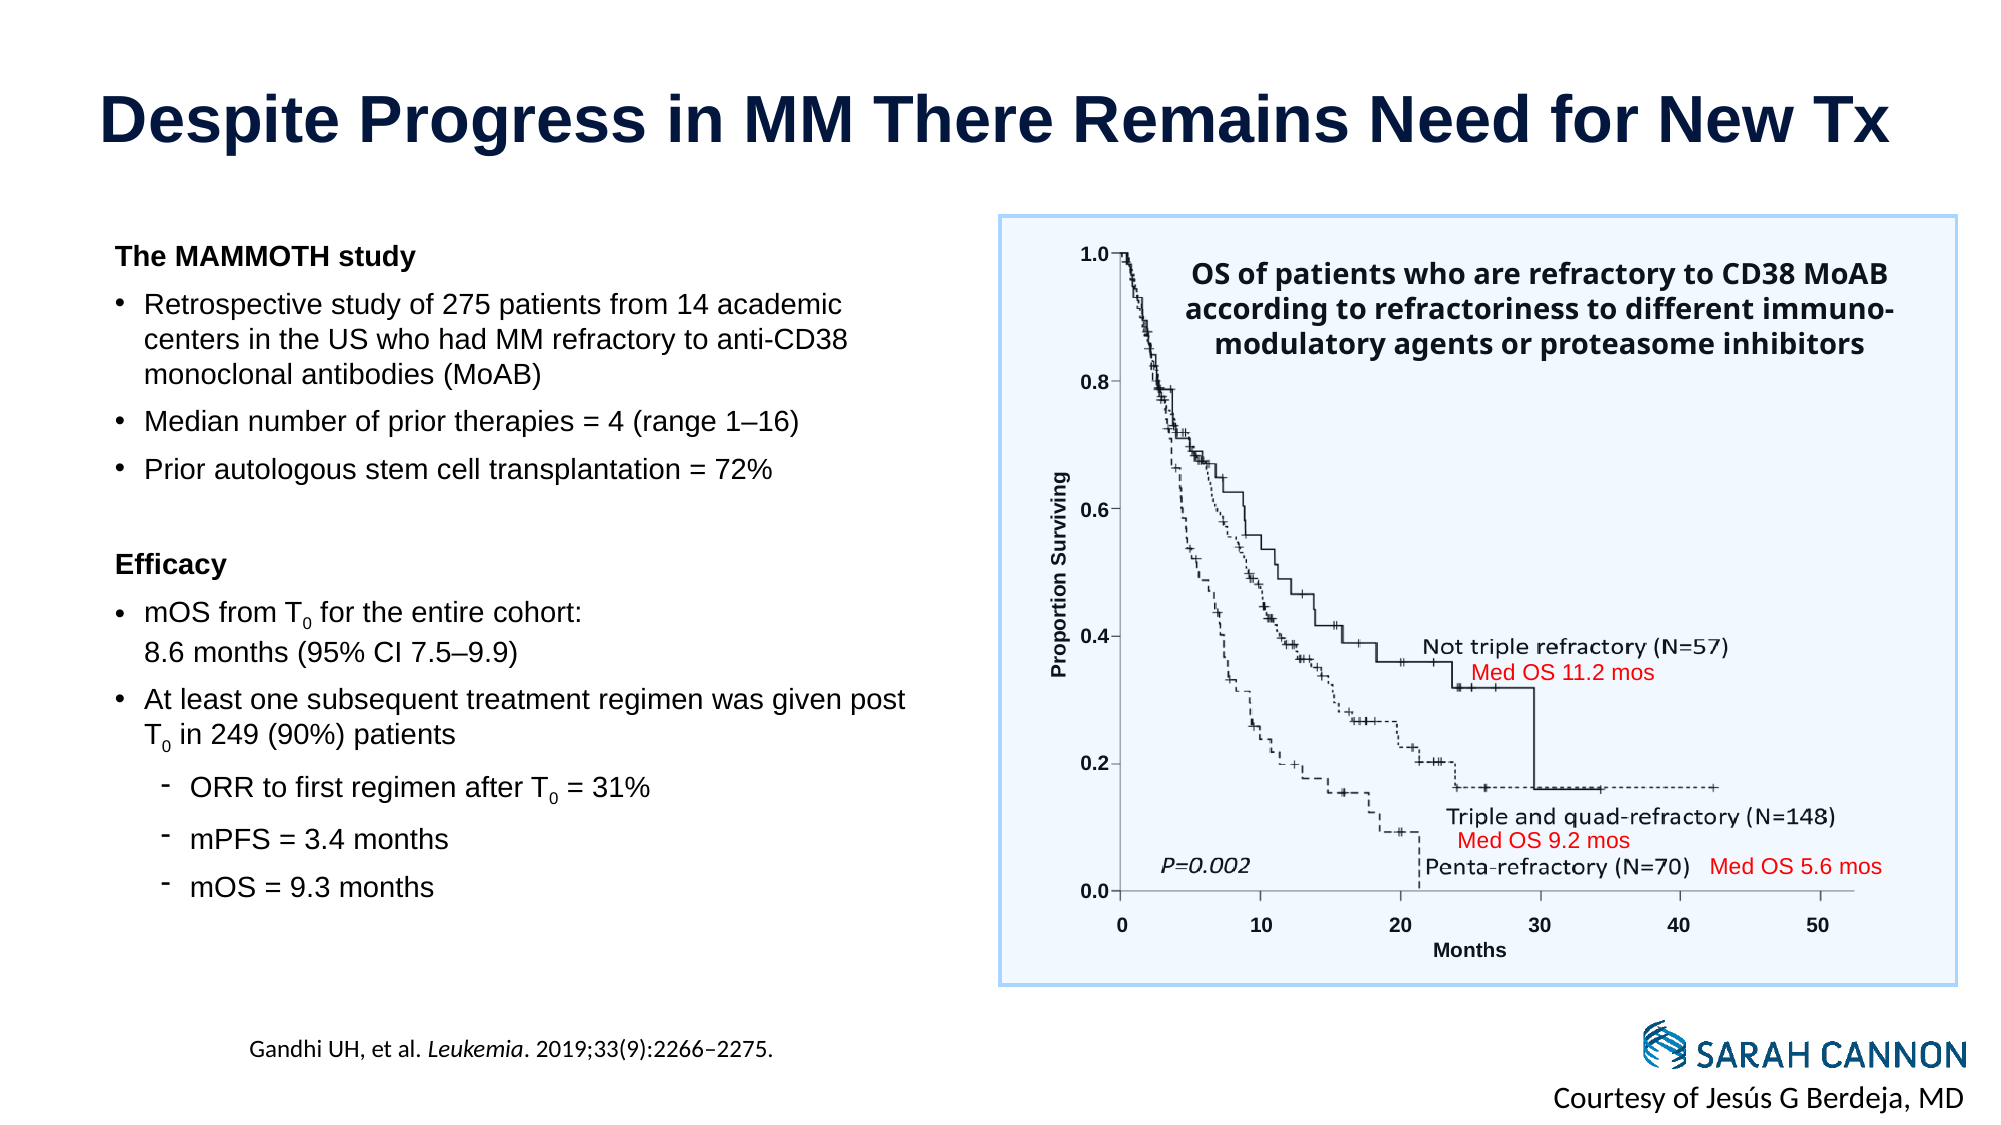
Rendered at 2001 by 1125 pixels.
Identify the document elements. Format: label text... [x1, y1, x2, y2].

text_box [999, 215, 1957, 986]
title Despite Progress in MM There Remains Need for New Tx [99, 14, 1900, 156]
text_box Courtesy of Jesús G Berdeja, MD [1457, 1070, 1980, 1123]
list The MAMMOTH study Retrospective study of 275 patients from 14 academic centers in the US who had MM refractory to anti-CD38 monoclonal antibodies (MoAB) Median number of prior therapies = 4 (range 1–16) Prior autologous stem cell transplantation = 72% Efficacy mOS from T0 for the entire cohort: 8.6 months (95% CI 7.5–9.9) At least one subsequent treatment regimen was given post T0 in 249 (90%) patients ORR to first regimen after T0 = 31% mPFS = 3.4 months mOS = 9.3 months [99, 229, 955, 944]
picture [1643, 1020, 1966, 1070]
text_box Gandhi UH, et al. Leukemia. 2019;33(9):2266–2275. [234, 1025, 820, 1070]
